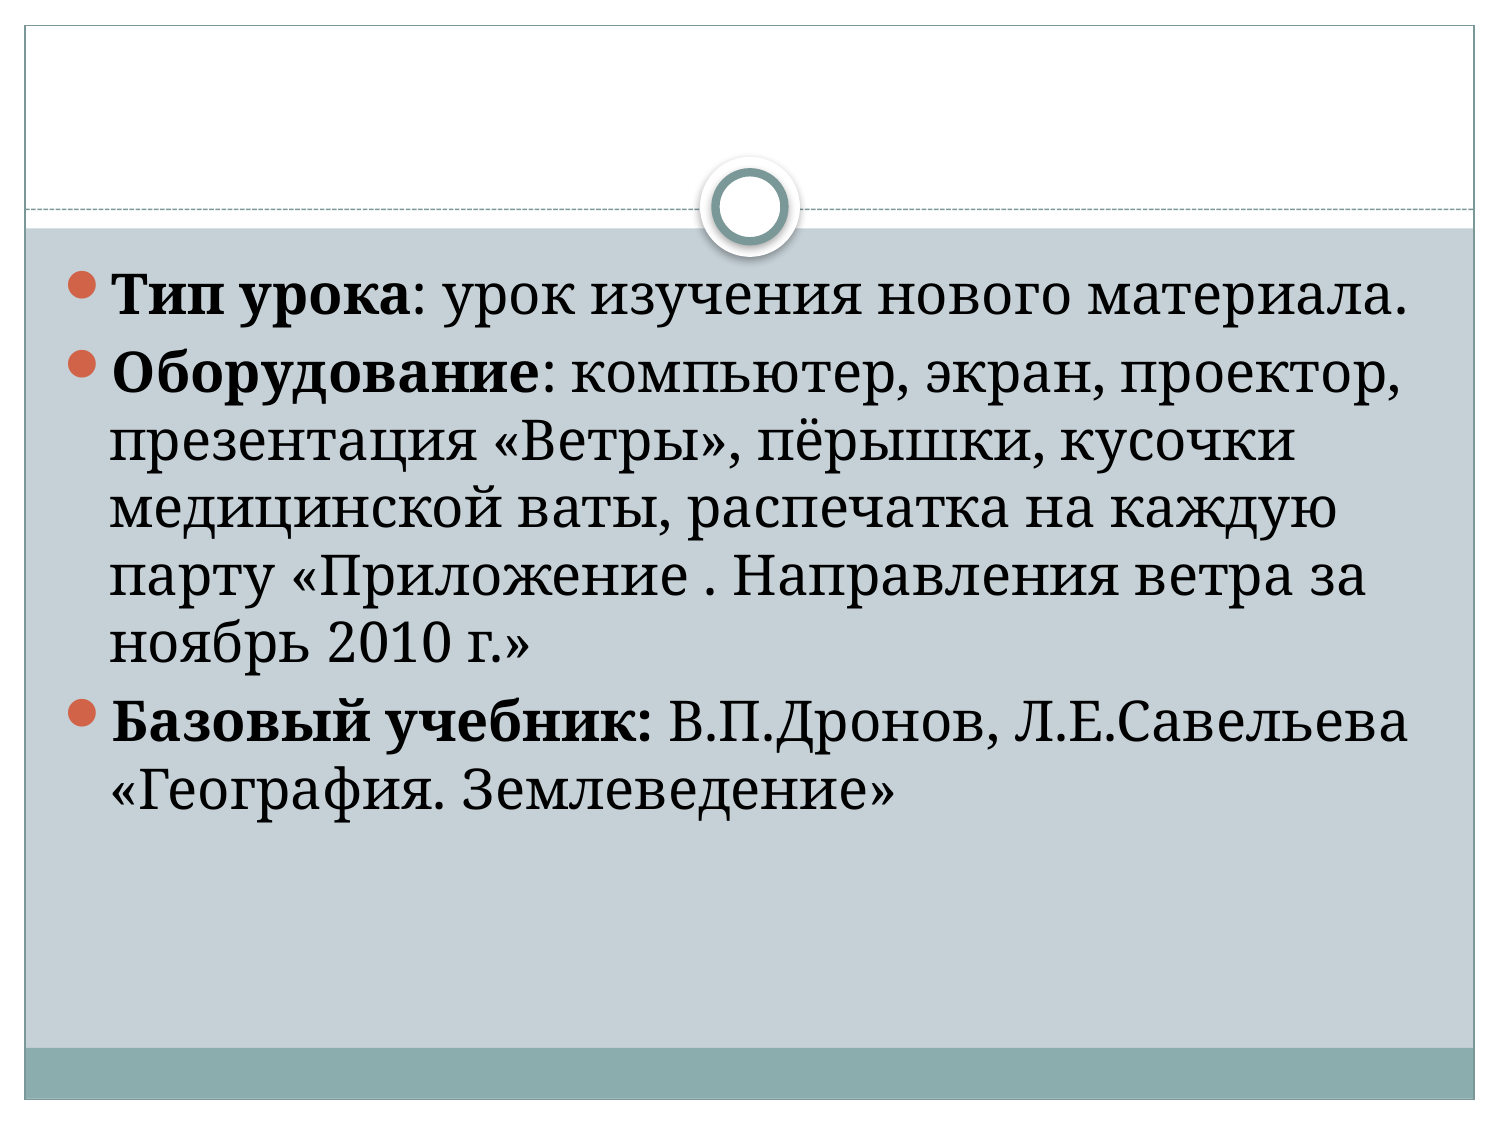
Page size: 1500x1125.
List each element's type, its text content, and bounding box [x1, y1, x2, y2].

list Тип урока: урок изучения нового материала. Оборудование: компьютер, экран, проектор, презентация «Ветры», пёрышки, кусочки медицинской ваты, распечатка на каждую парту «Приложение . Направления ветра за ноябрь 2010 г.» Базовый учебник: В.П.Дронов, Л.Е.Савельева «География. Землеведение» [49, 250, 1445, 1001]
